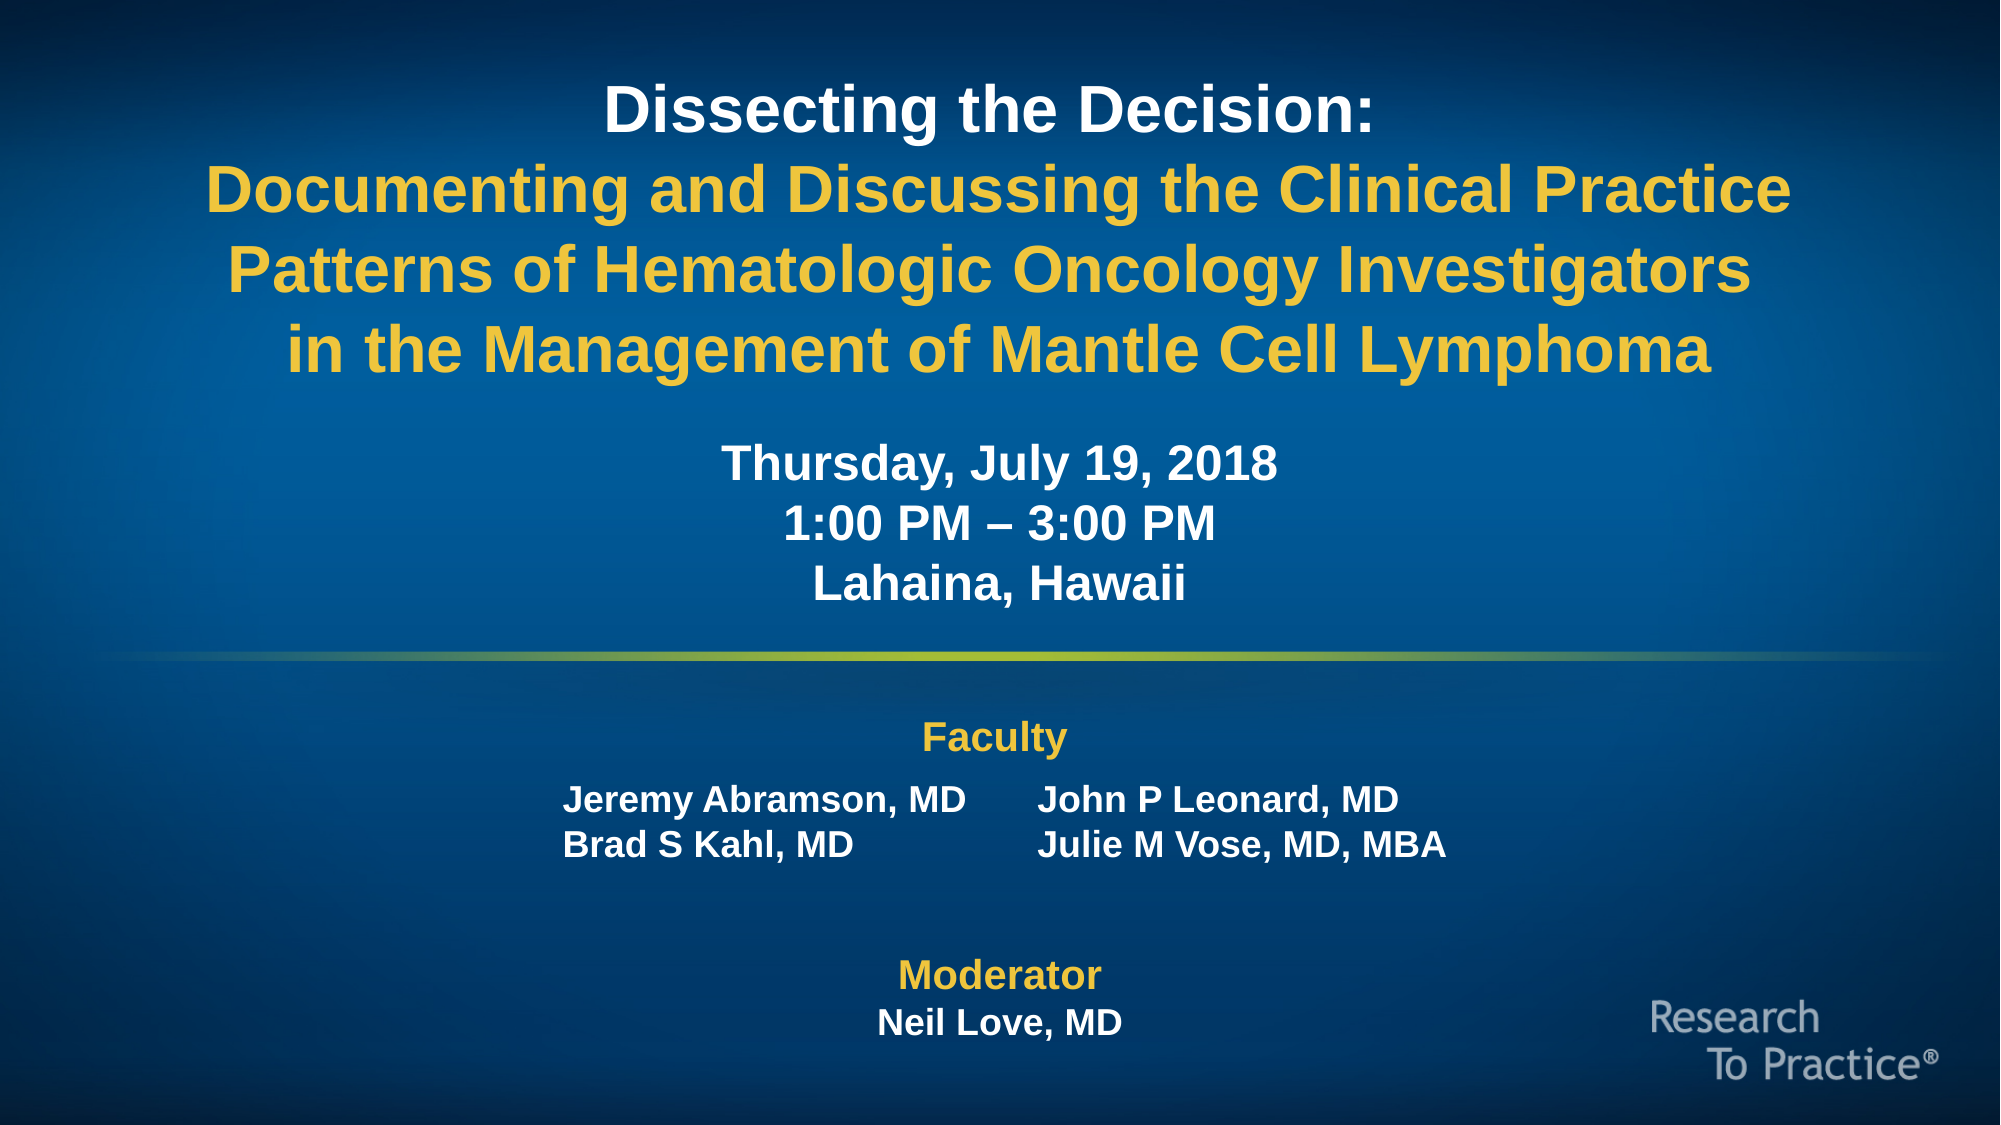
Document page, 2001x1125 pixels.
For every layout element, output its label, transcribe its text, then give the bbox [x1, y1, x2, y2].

text_box Faculty [907, 702, 1095, 768]
text_box Moderator Neil Love, MD [809, 935, 1191, 1050]
text_box Dissecting the Decision: Documenting and Discussing the Clinical Practice Patterns of Hematologic Oncology Investigators in the Management of Mantle Cell Lymphoma Thursday, July 19, 2018 1:00 PM – 3:00 PM Lahaina, Hawaii [99, 23, 1900, 653]
text_box Jeremy Abramson, MD Brad S Kahl, MD John P Leonard, MD Julie M Vose, MD, MBA [562, 774, 1513, 888]
picture [0, 0, 2000, 1125]
